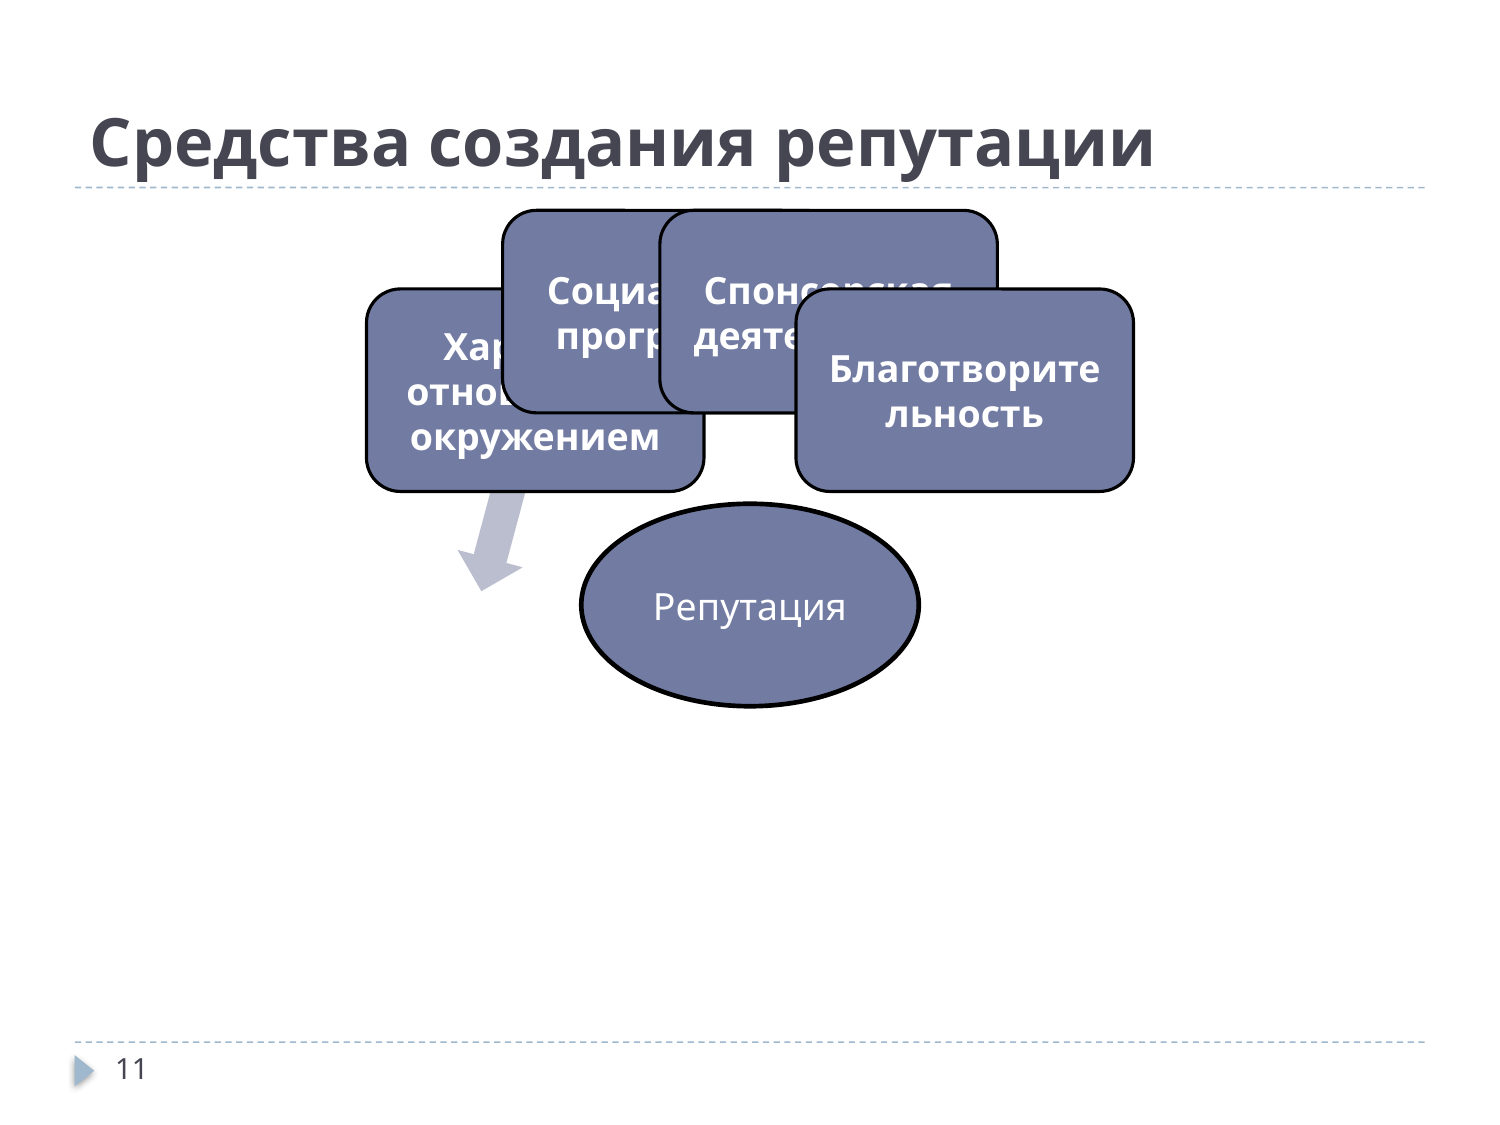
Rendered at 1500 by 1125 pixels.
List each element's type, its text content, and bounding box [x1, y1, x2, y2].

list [74, 199, 1426, 1011]
slide_number 11 [100, 1042, 426, 1103]
title Средства создания репутации [75, 24, 1425, 188]
